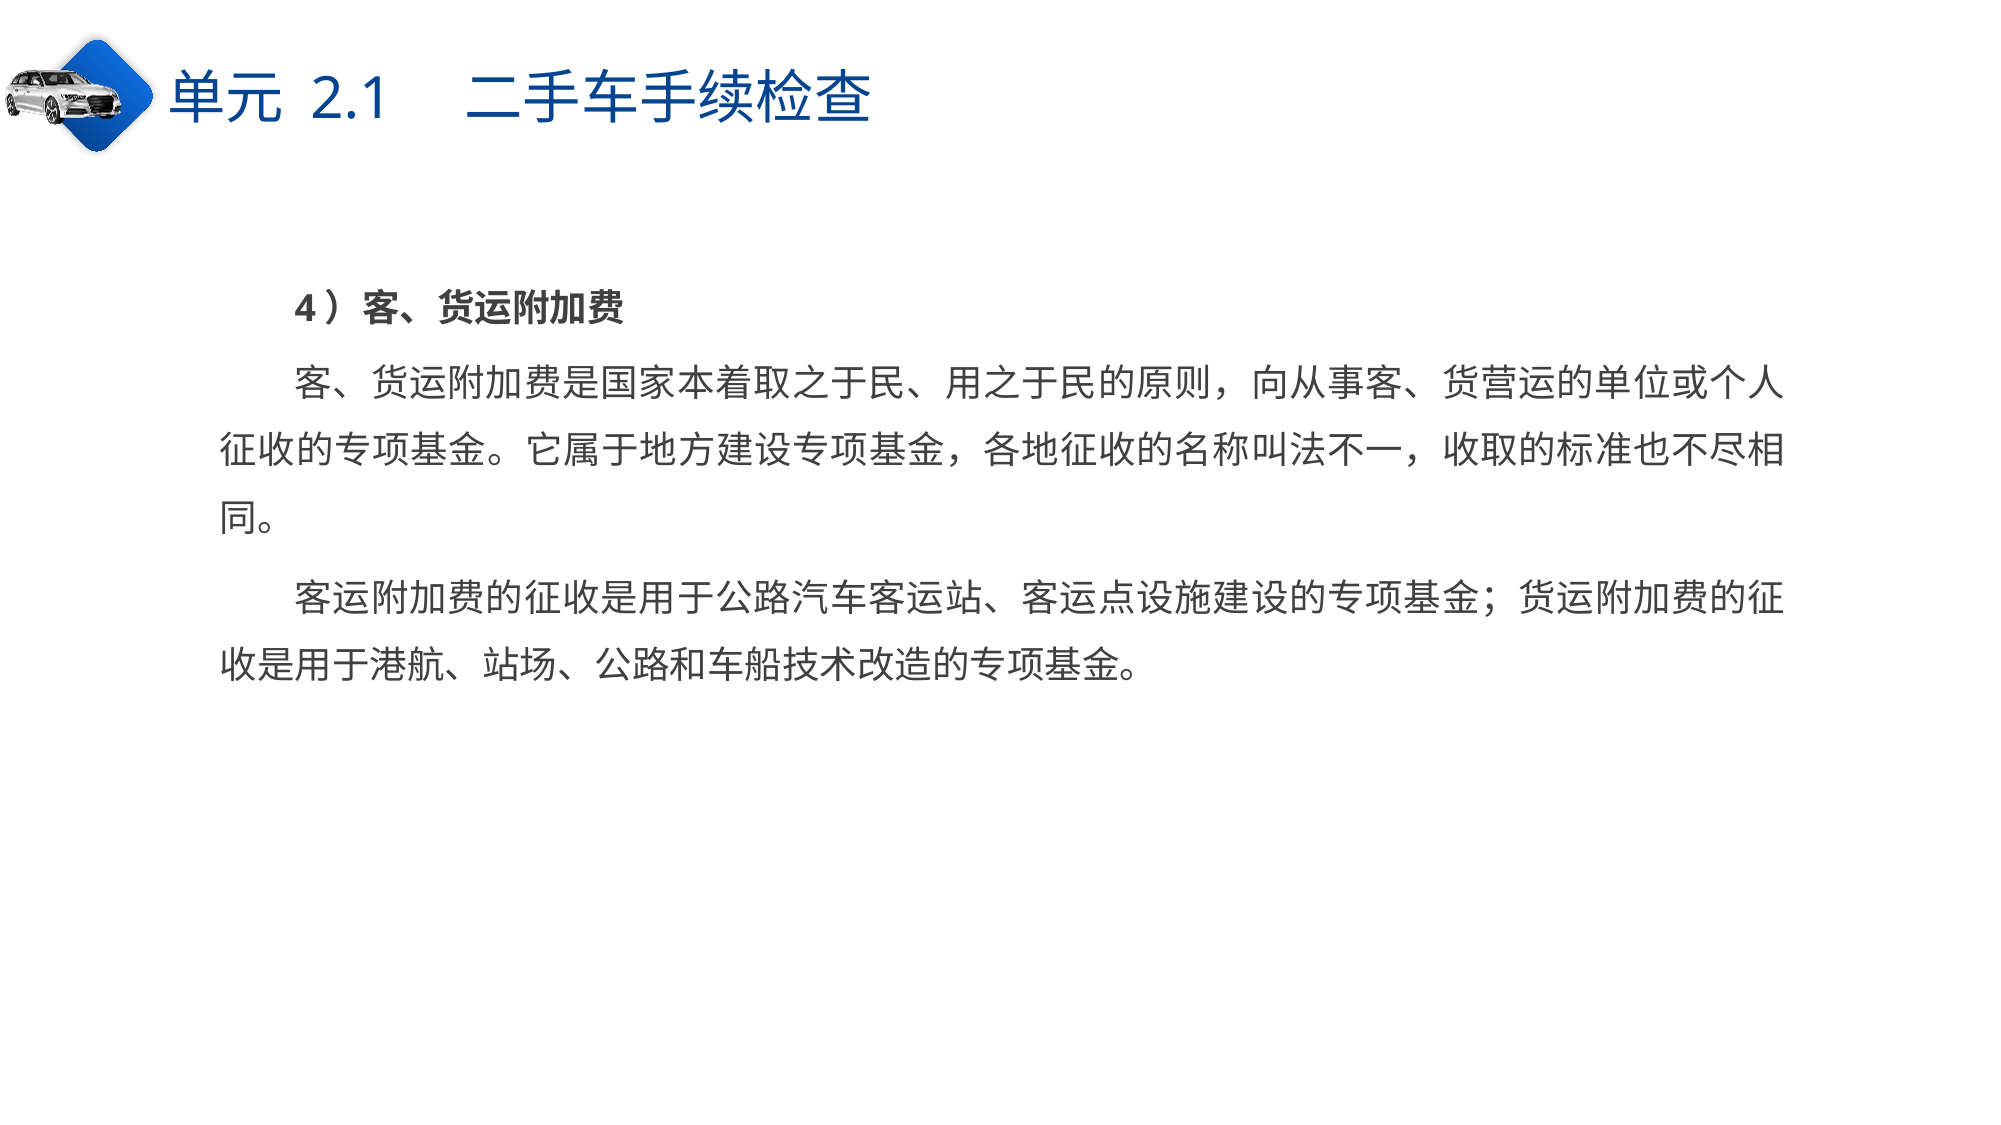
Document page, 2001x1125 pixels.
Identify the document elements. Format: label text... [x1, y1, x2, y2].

text_box 4）客、货运附加费 [204, 254, 1000, 337]
text_box 单元 2.1 二手车手续检查 [152, 52, 888, 138]
text_box 客、货运附加费是国家本着取之于民、用之于民的原则，向从事客、货营运的单位或个人征收的专项基金。它属于地方建设专项基金，各地征收的名称叫法不一，收取的标准也不尽相同。 客运附加费的征收是用于公路汽车客运站、客运点设施建设的专项基金；货运附加费的征收是用于港航、站场、公路和车船技术改造的专项基金。 [204, 329, 1800, 694]
picture [0, 31, 125, 157]
